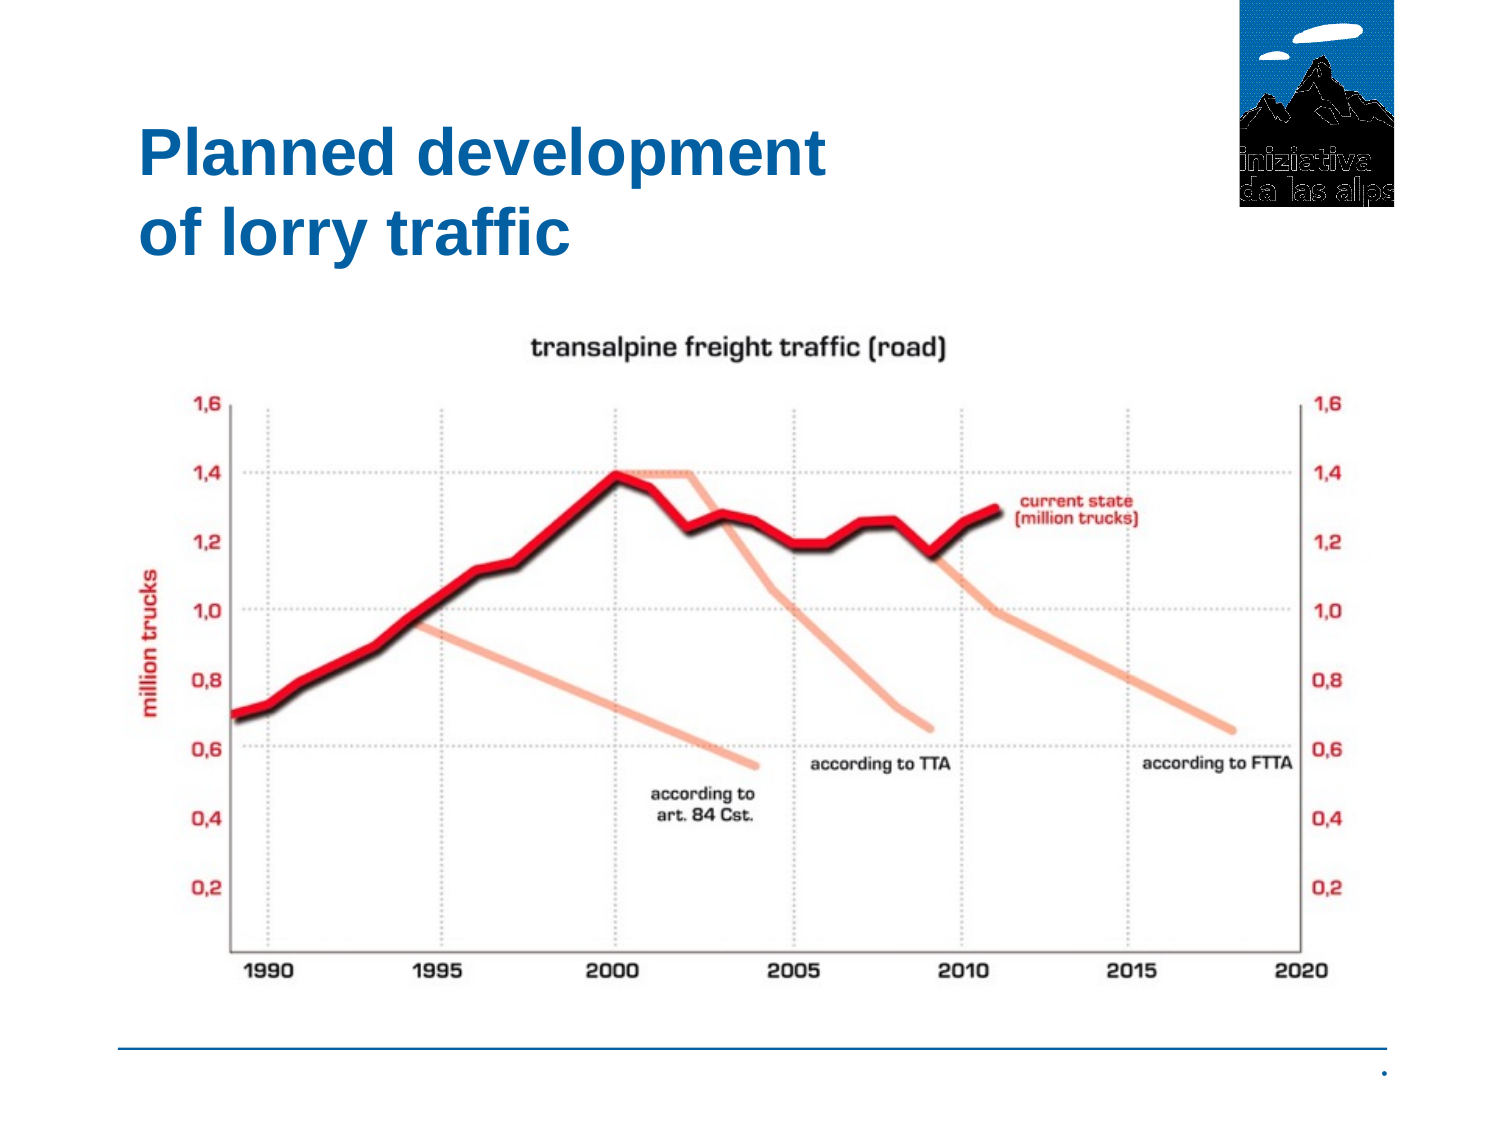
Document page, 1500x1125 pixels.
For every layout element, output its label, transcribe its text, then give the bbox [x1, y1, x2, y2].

text_box Planned development of lorry traffic [123, 101, 916, 277]
picture [100, 314, 1420, 1039]
